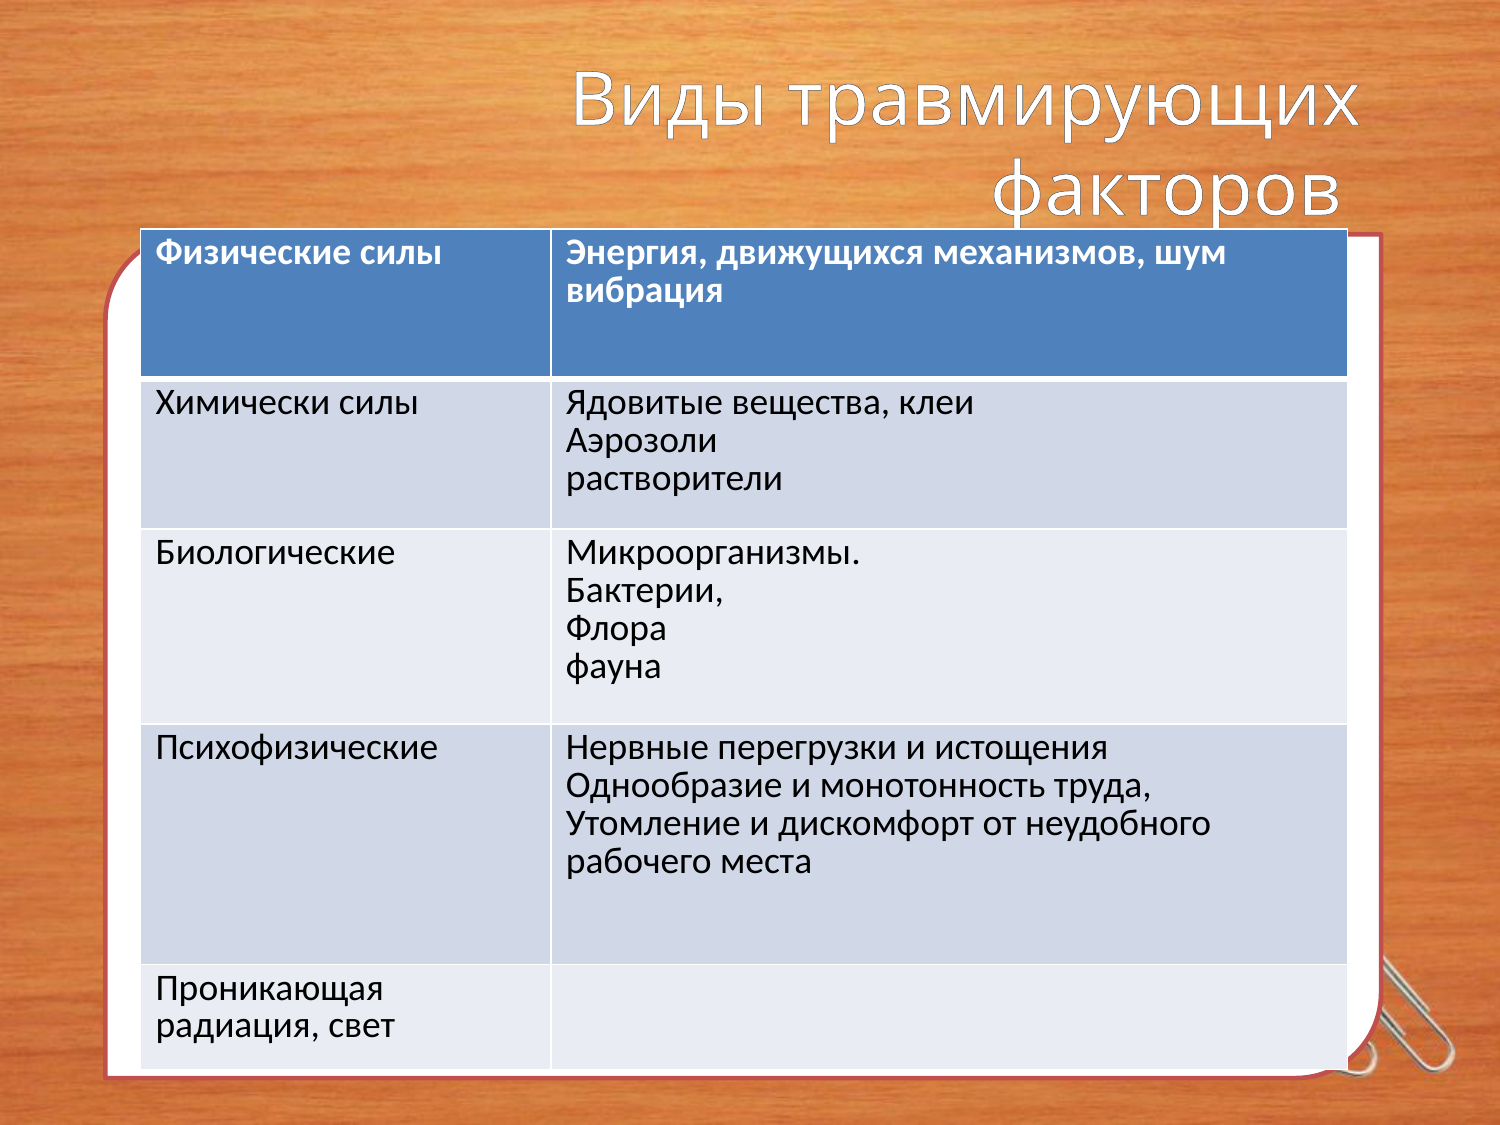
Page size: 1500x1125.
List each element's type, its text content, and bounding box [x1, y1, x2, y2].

table_cell Психофизические [141, 725, 550, 964]
table_cell [552, 965, 1347, 1069]
table_header Физические силы [141, 230, 550, 376]
table_cell Микроорганизмы. Бактерии, Флора фауна [552, 530, 1347, 723]
table_cell Проникающая радиация, свет [141, 965, 550, 1069]
table_cell Нервные перегрузки и истощения Однообразие и монотонность труда, Утомление и дискомфорт от неудобного рабочего места [552, 725, 1347, 964]
table_cell Биологические [141, 530, 550, 723]
table_cell Ядовитые вещества, клеи Аэрозоли растворители [552, 382, 1347, 528]
text_box Виды травмирующих факторов [312, 42, 1376, 232]
text_box [103, 248, 1337, 1081]
text_box [1348, 232, 1384, 1063]
picture [0, 0, 1500, 1125]
table_header Энергия, движущихся механизмов, шум вибрация [552, 230, 1347, 376]
table_cell Химически силы [141, 382, 550, 528]
